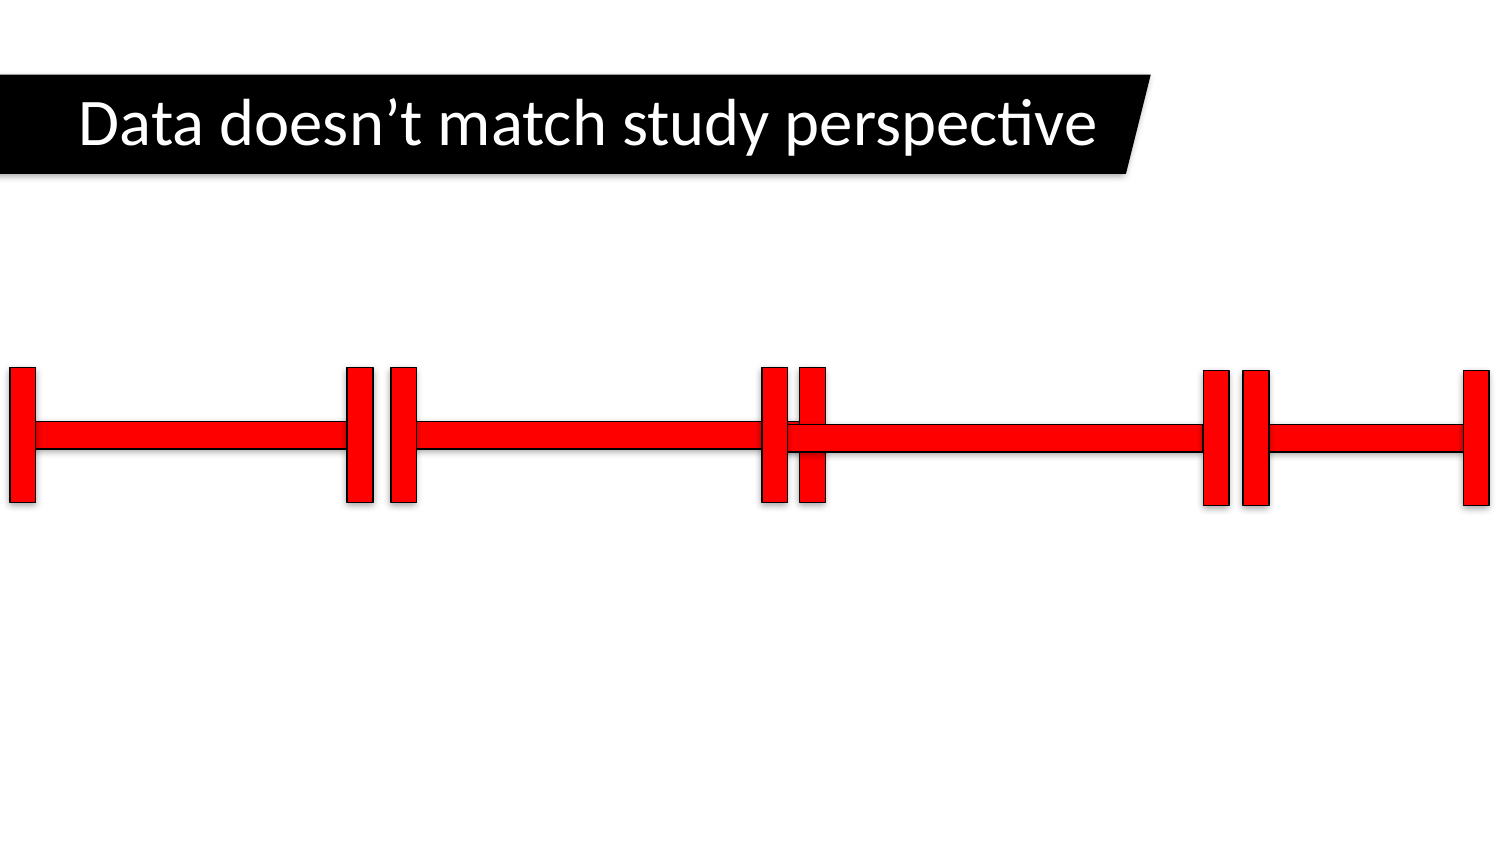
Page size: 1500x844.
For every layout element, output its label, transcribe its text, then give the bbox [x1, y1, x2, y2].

text_box [1274, 424, 1458, 453]
text_box [1463, 370, 1490, 506]
text_box [1203, 370, 1230, 506]
text_box [0, 73, 1152, 175]
text_box Data doesn’t match study perspective [64, 71, 1114, 167]
text_box [799, 367, 826, 422]
text_box [390, 367, 417, 503]
text_box [799, 460, 826, 503]
text_box [346, 367, 374, 503]
text_box [421, 421, 756, 450]
text_box [1242, 370, 1270, 506]
text_box [41, 421, 341, 450]
text_box [792, 424, 1198, 453]
text_box [761, 367, 788, 503]
text_box [9, 367, 36, 503]
